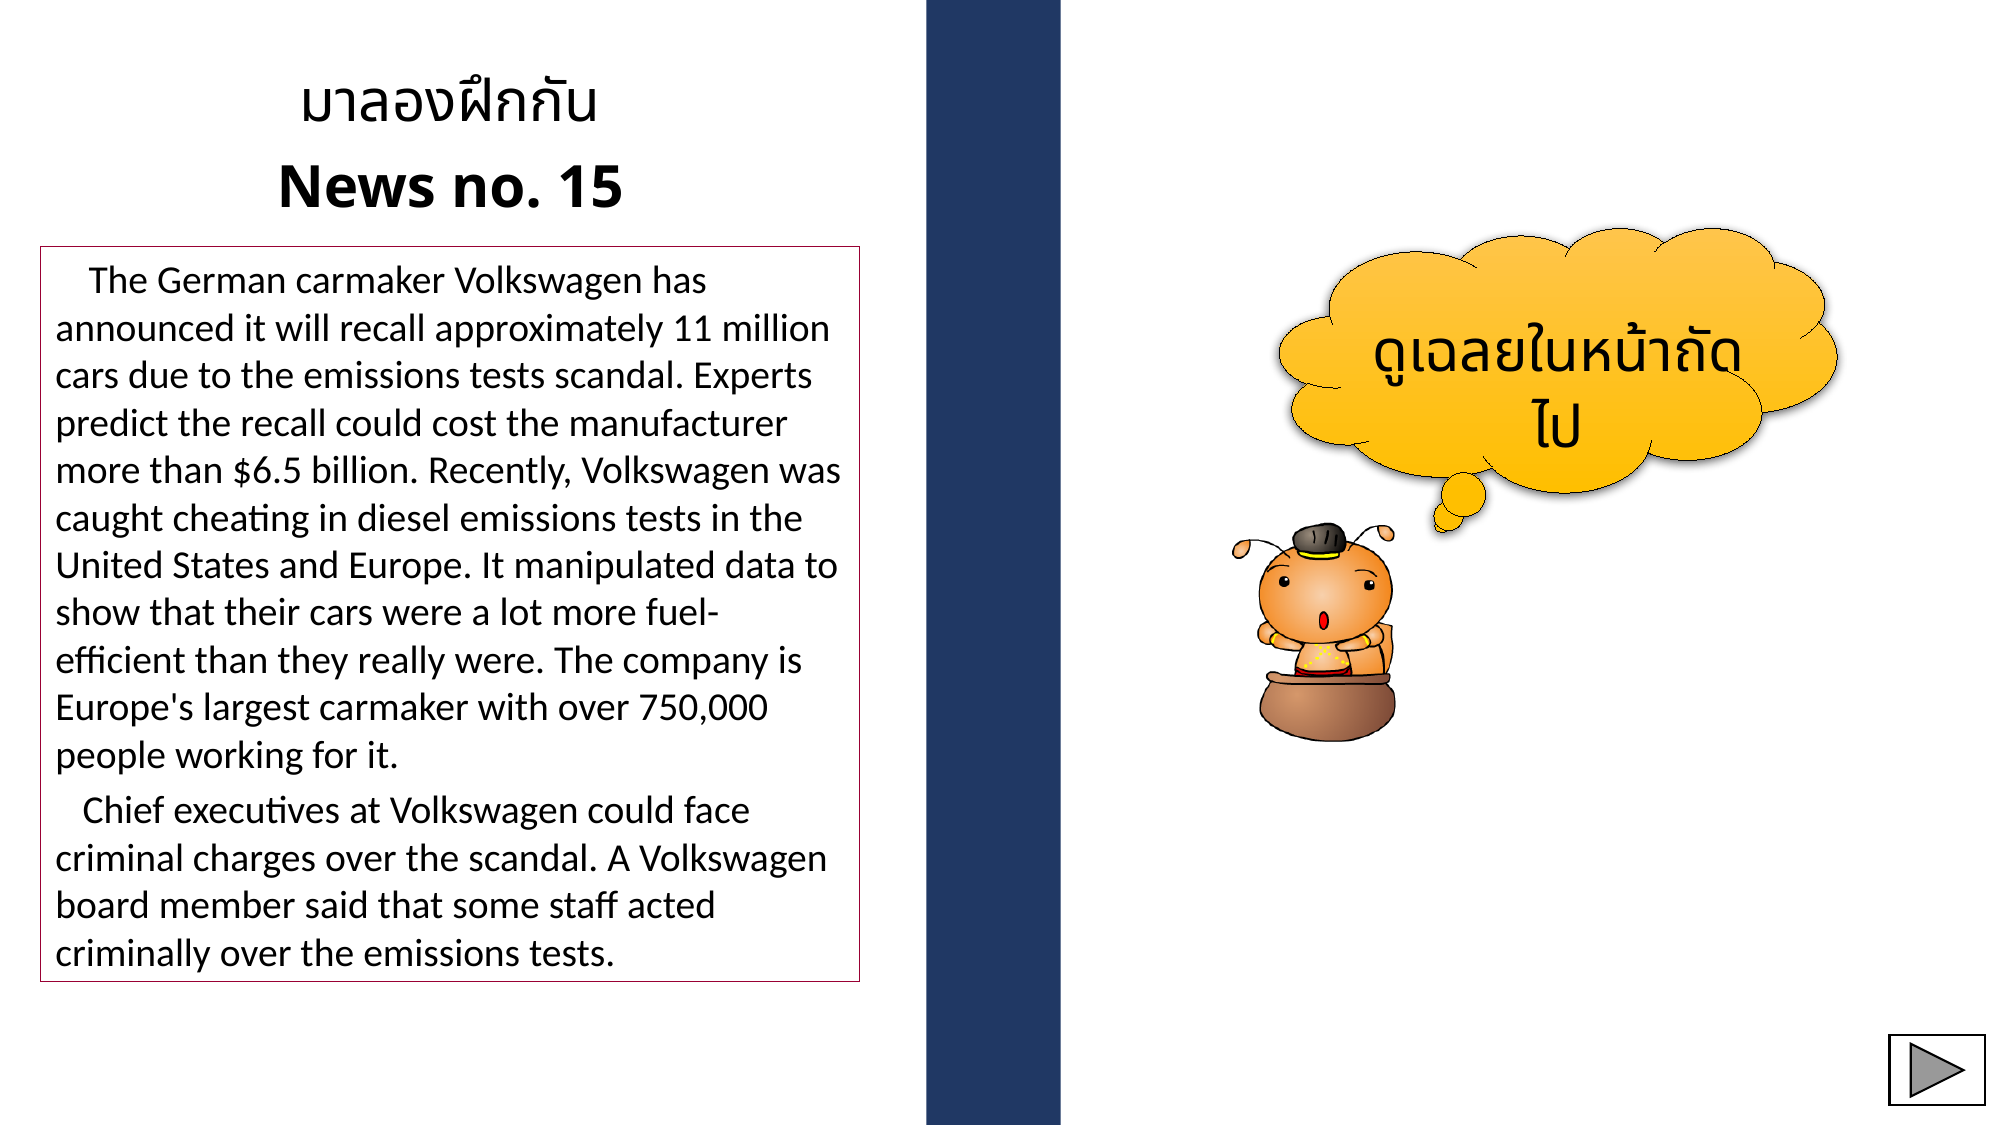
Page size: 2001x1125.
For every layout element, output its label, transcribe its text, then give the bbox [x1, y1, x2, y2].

table_header ดูเฉลยในหน้าถัดไป [1347, 312, 1770, 467]
text_box [1387, 467, 1638, 531]
text_box The German carmaker Volkswagen has announced it will recall approximately 11 million cars due to the emissions tests scandal. Experts predict the recall could cost the manufacturer more than $6.5 billion. Recently, Volkswagen was caught cheating in diesel emissions tests in the United States and Europe. It manipulated data to show that their cars were a lot more fuel-efficient than they really were. The company is Europe's largest carmaker with over 750,000 people working for it. Chief executives at Volkswagen could face criminal charges over the scandal. A Volkswagen board member said that some staff acted criminally over the emissions tests. [40, 246, 860, 982]
table_header มาลองฝึกกัน News no. 15 [239, 62, 662, 232]
text_box [1279, 228, 1838, 446]
text_box [1888, 1034, 1986, 1106]
picture [1200, 492, 1450, 766]
text_box [925, 0, 1062, 1125]
